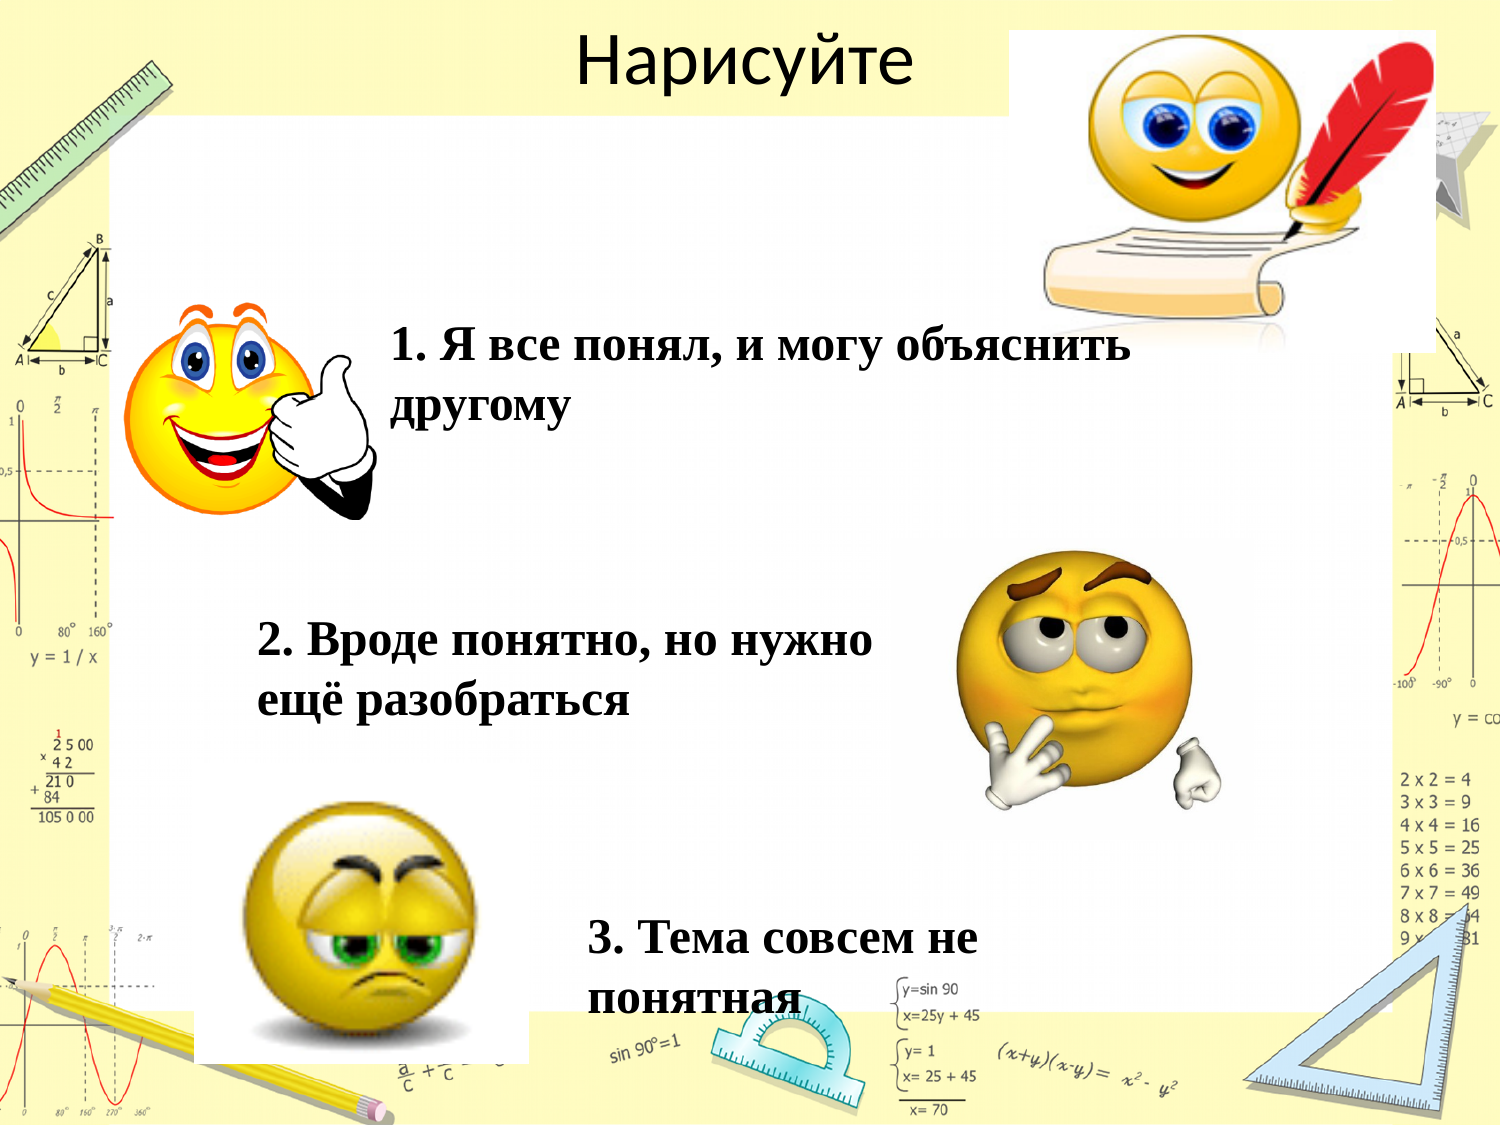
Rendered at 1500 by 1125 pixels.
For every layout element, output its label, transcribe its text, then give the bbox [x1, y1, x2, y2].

picture [0, 0, 1500, 1125]
text_box 1. Я все понял, и могу объяснить другому [379, 302, 1247, 438]
title Нарисуйте [70, 0, 1421, 108]
text_box 2. Вроде понятно, но нужно ещё разобраться [242, 597, 886, 733]
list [123, 302, 377, 520]
text_box 3. Тема совсем не понятная [572, 895, 1211, 1031]
